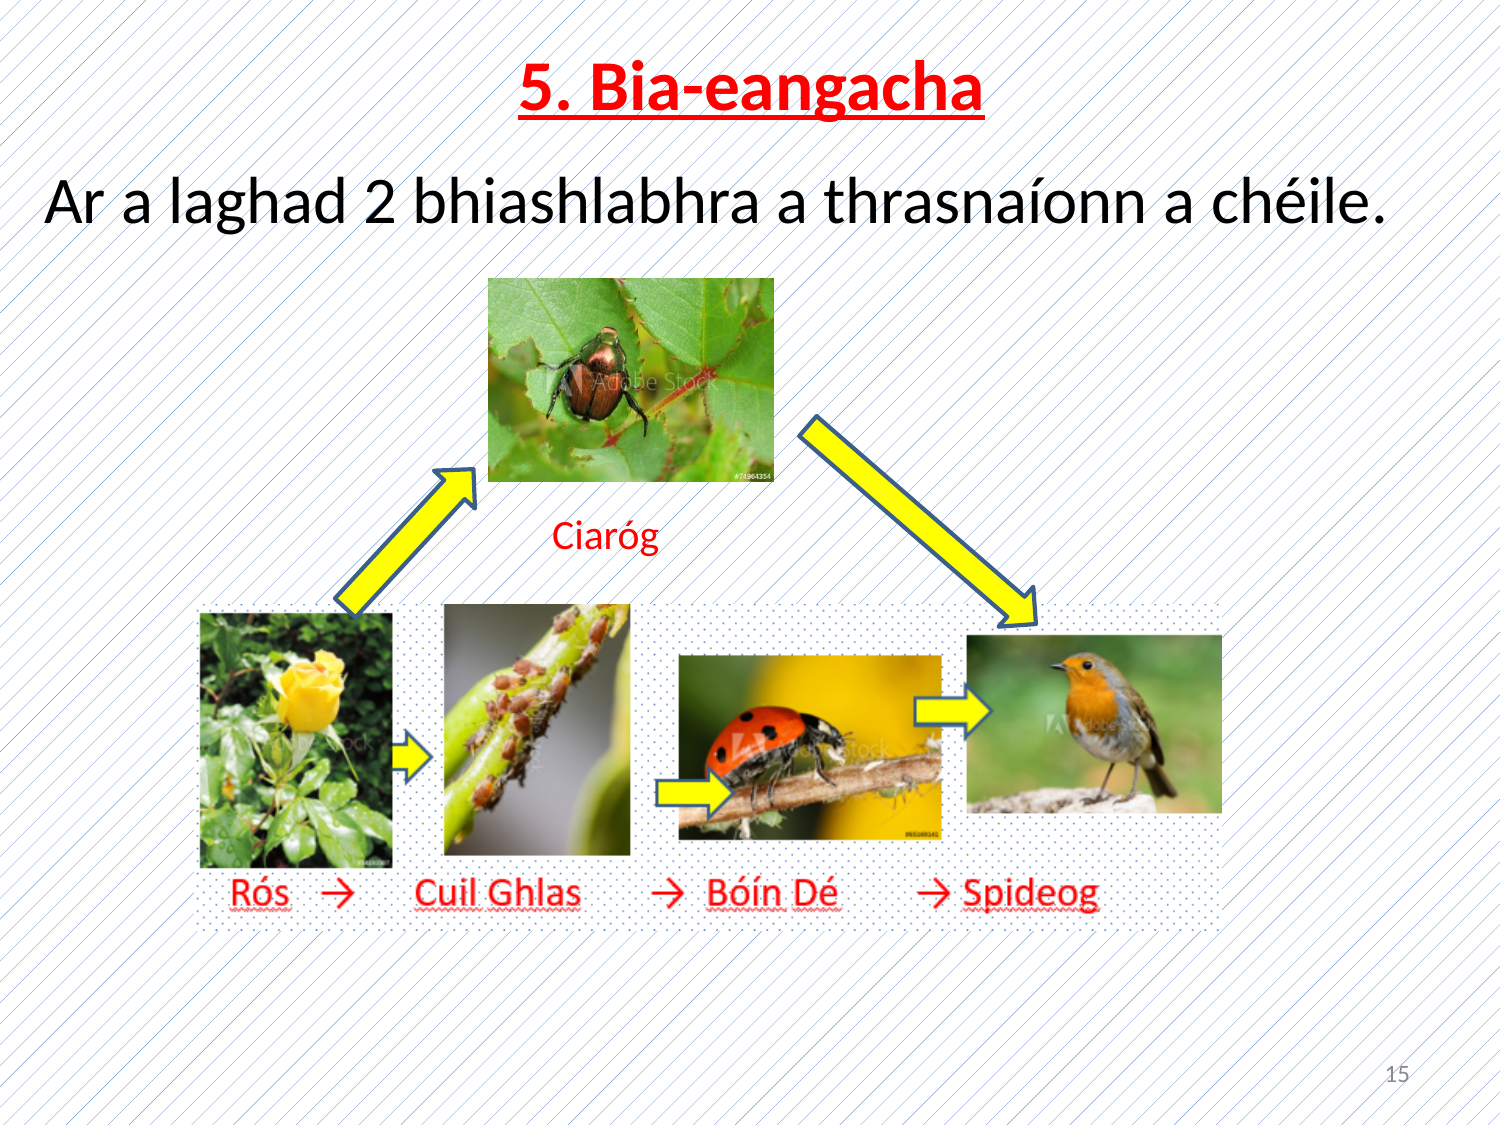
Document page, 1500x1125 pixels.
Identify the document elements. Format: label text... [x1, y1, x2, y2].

text_box [332, 467, 478, 602]
title 5. Bia-eangacha [76, 30, 1427, 149]
picture [194, 603, 1222, 931]
text_box Ciaróg [537, 500, 691, 565]
picture [487, 278, 774, 482]
text_box [797, 414, 1037, 602]
list Ar a laghad 2 bhiashlabhra a thrasnaíonn a chéile. [29, 149, 1500, 994]
slide_number 15 [1074, 1042, 1425, 1103]
